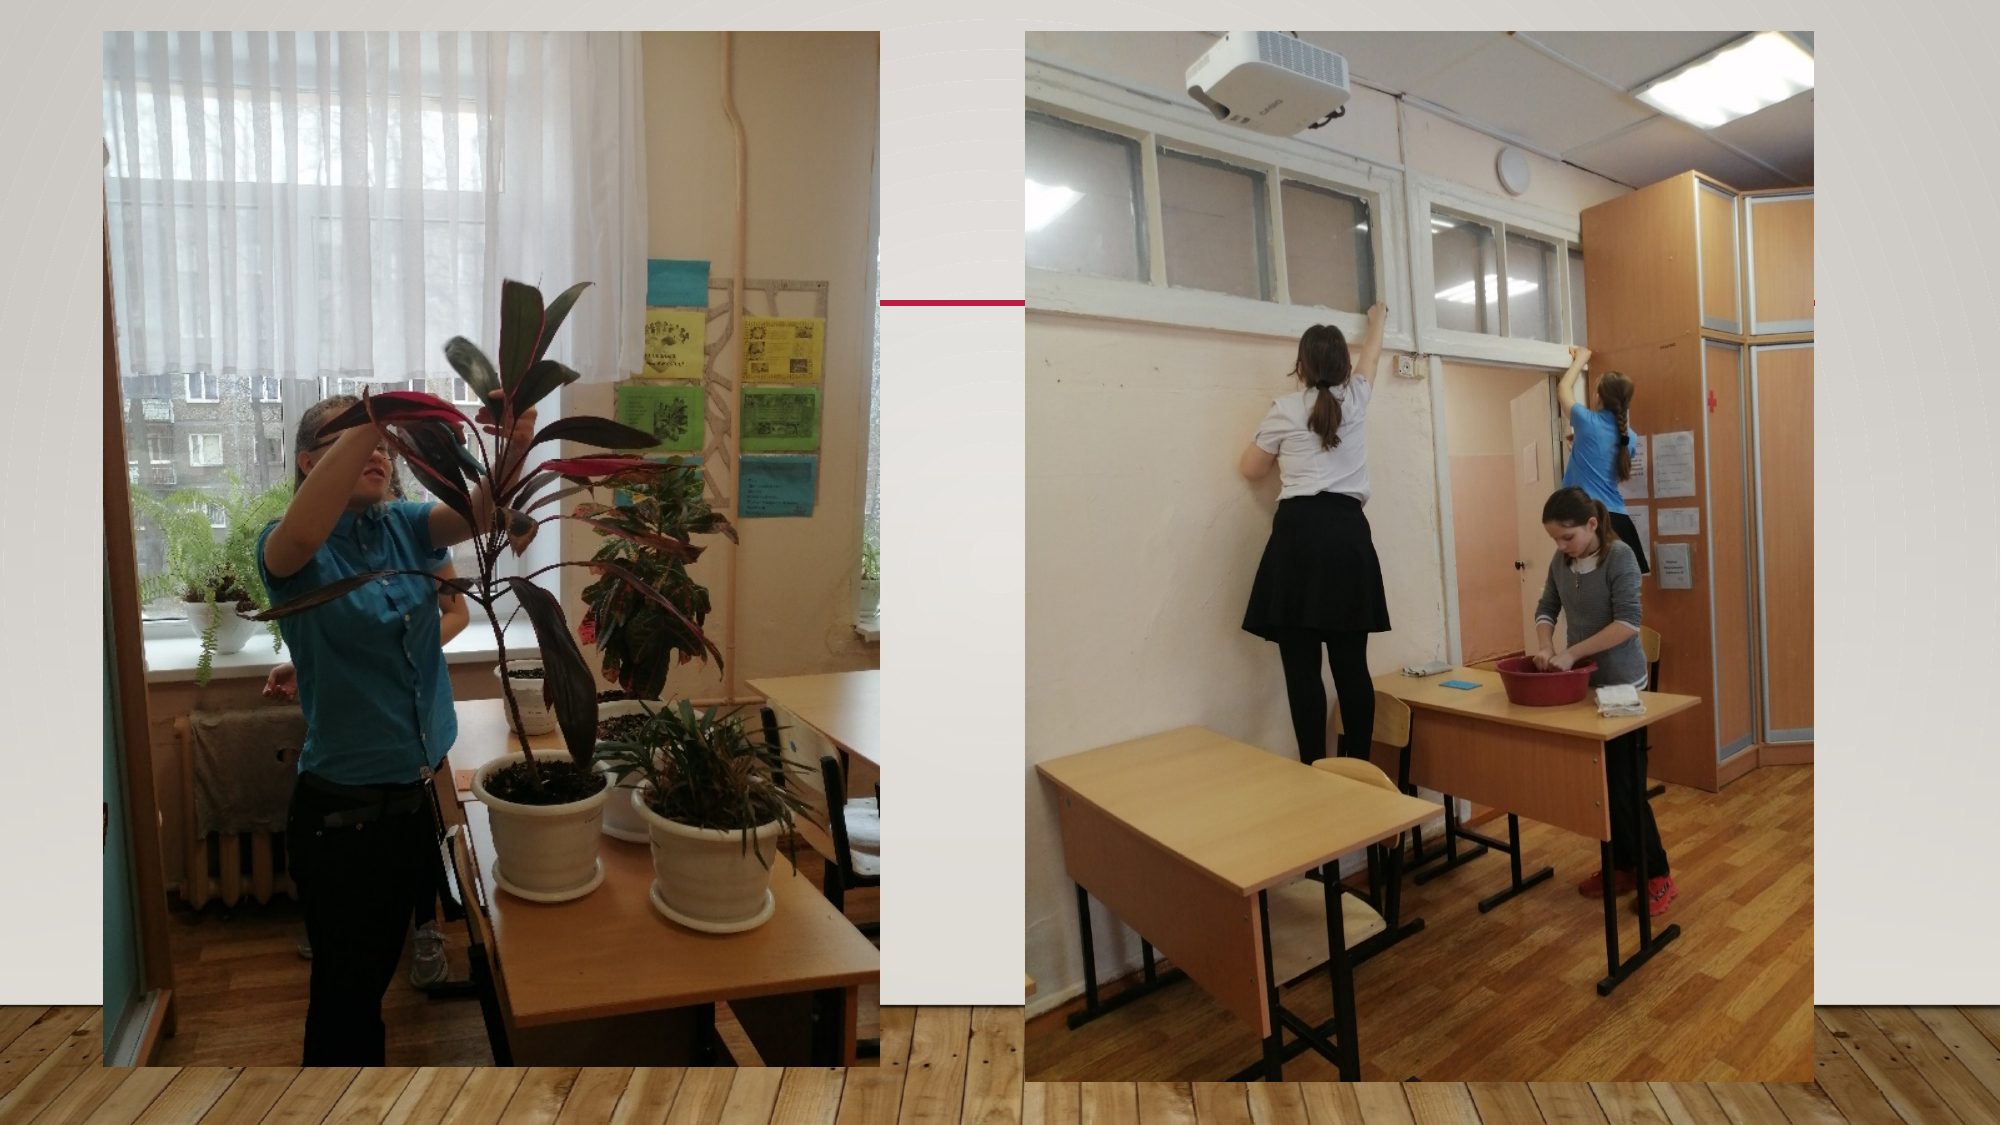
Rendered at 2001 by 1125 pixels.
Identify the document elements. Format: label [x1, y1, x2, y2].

picture [0, 31, 2000, 1125]
list [103, 31, 880, 1067]
